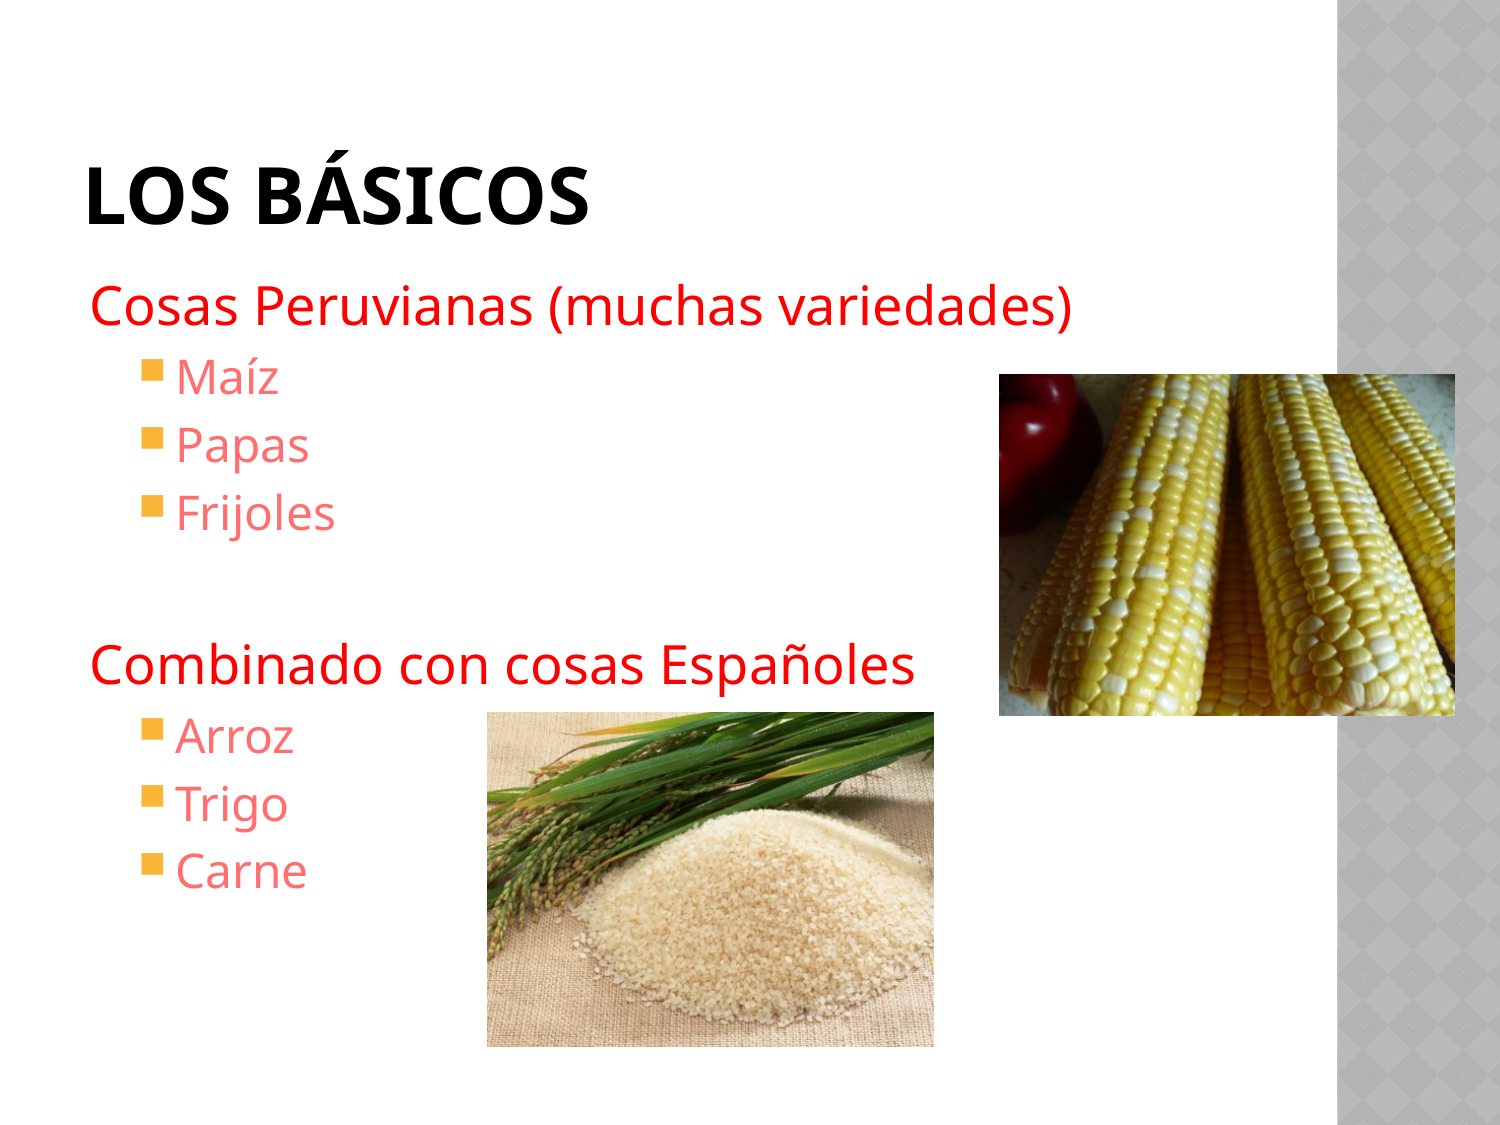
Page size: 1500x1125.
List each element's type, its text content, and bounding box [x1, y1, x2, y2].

title Los BÁsicos [75, 52, 1263, 240]
picture [487, 711, 934, 1048]
list Cosas Peruvianas (muchas variedades) Maíz Papas Frijoles Combinado con cosas Españoles Arroz Trigo Carne [75, 264, 1263, 1059]
picture [999, 374, 1455, 716]
